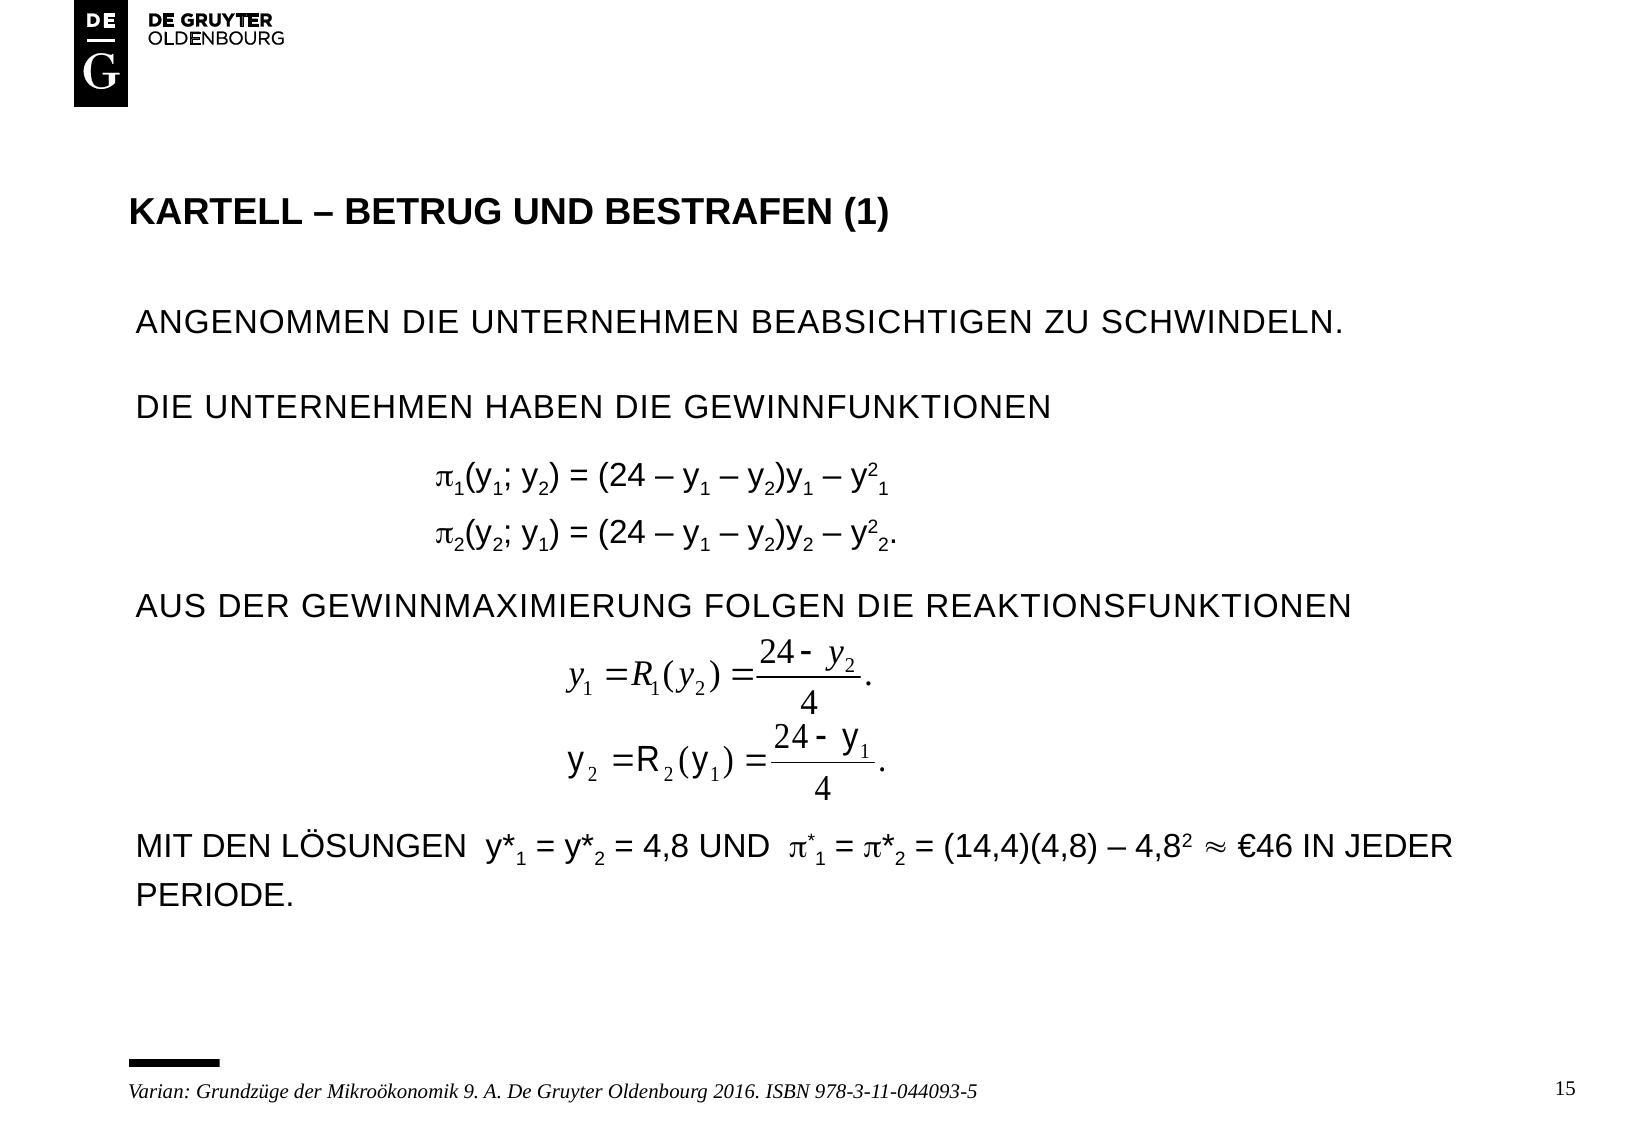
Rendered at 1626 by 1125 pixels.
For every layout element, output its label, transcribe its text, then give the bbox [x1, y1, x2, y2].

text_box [561, 713, 889, 807]
title KARTELL – BETRUG UND BESTRAFEN (1) [128, 187, 1555, 245]
slide_number 15 [1554, 1074, 1614, 1104]
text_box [559, 628, 877, 723]
list ANGENOMMEN DIE UNTERNEHMEN BEABSICHTIGEN ZU SCHWINDELN. DIE UNTERNEHMEN HABEN DIE GEWINNFUNKTIONEN 1(y1; y2) = (24 – y1 – y2)y1 – y21 2(y2; y1) = (24 – y1 – y2)y2 – y22. AUS DER GEWINNMAXIMIERUNG FOLGEN DIE REAKTIONSFUNKTIONEN MIT DEN LÖSUNGEN y*1 = y*2 = 4,8 UND *1 = *2 = (14,4)(4,8) – 4,82  €46 IN JEDER PERIODE. [135, 299, 1563, 919]
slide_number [128, 1077, 1539, 1108]
